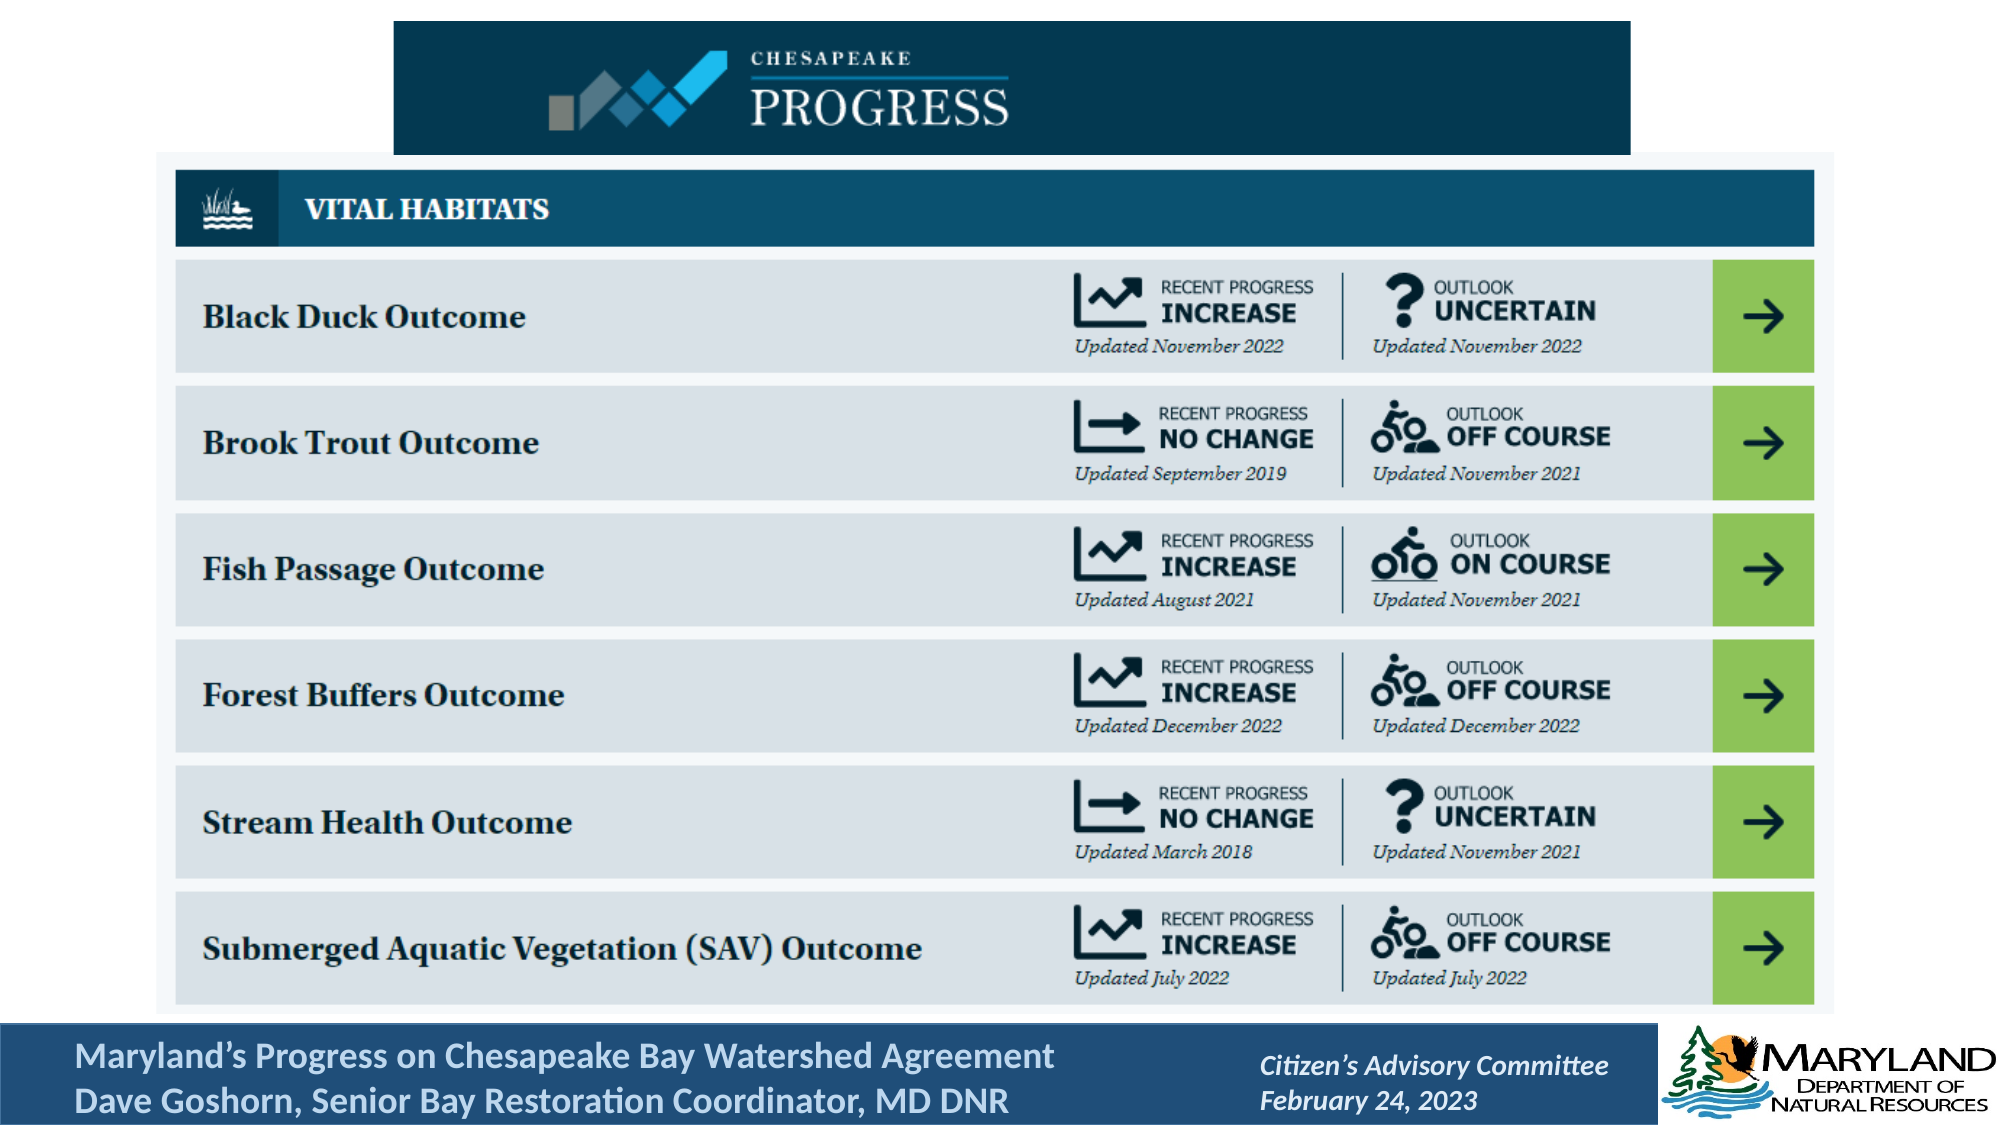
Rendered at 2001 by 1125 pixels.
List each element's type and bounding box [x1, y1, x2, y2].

text_box [0, 1021, 2000, 1125]
picture [848, 51, 860, 65]
picture [156, 152, 1835, 1014]
picture [881, 51, 894, 65]
picture [549, 95, 574, 130]
picture [785, 51, 797, 65]
picture [832, 51, 844, 65]
picture [815, 51, 827, 65]
picture [852, 89, 885, 125]
picture [610, 93, 643, 126]
picture [675, 52, 726, 103]
picture [955, 89, 979, 125]
picture [782, 90, 811, 125]
picture [887, 90, 918, 125]
picture [767, 51, 780, 65]
picture [921, 90, 950, 125]
picture [579, 70, 622, 130]
picture [898, 51, 910, 65]
picture [751, 90, 779, 125]
picture [863, 51, 875, 65]
picture [984, 89, 1008, 125]
picture [751, 51, 763, 65]
picture [801, 51, 811, 65]
picture [815, 90, 846, 125]
